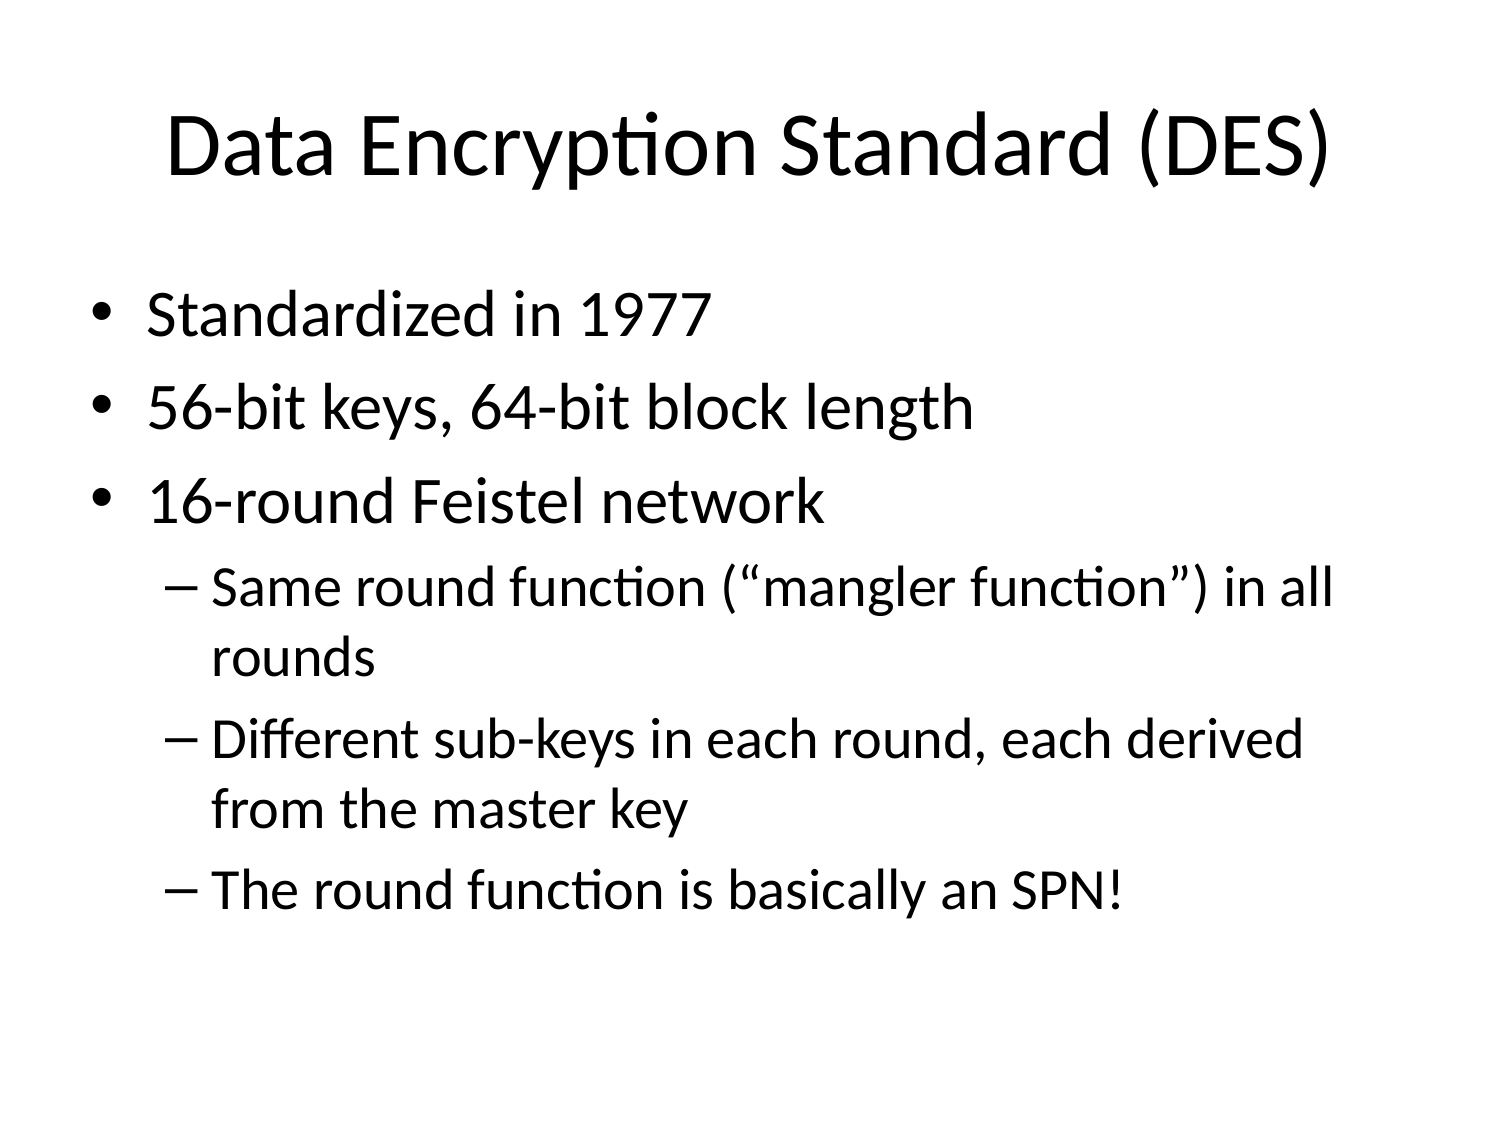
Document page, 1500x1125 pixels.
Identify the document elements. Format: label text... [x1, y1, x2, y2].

title Data Encryption Standard (DES) [75, 45, 1425, 233]
list Standardized in 1977 56-bit keys, 64-bit block length 16-round Feistel network Same round function (“mangler function”) in all rounds Different sub-keys in each round, each derived from the master key The round function is basically an SPN! [75, 262, 1425, 1005]
